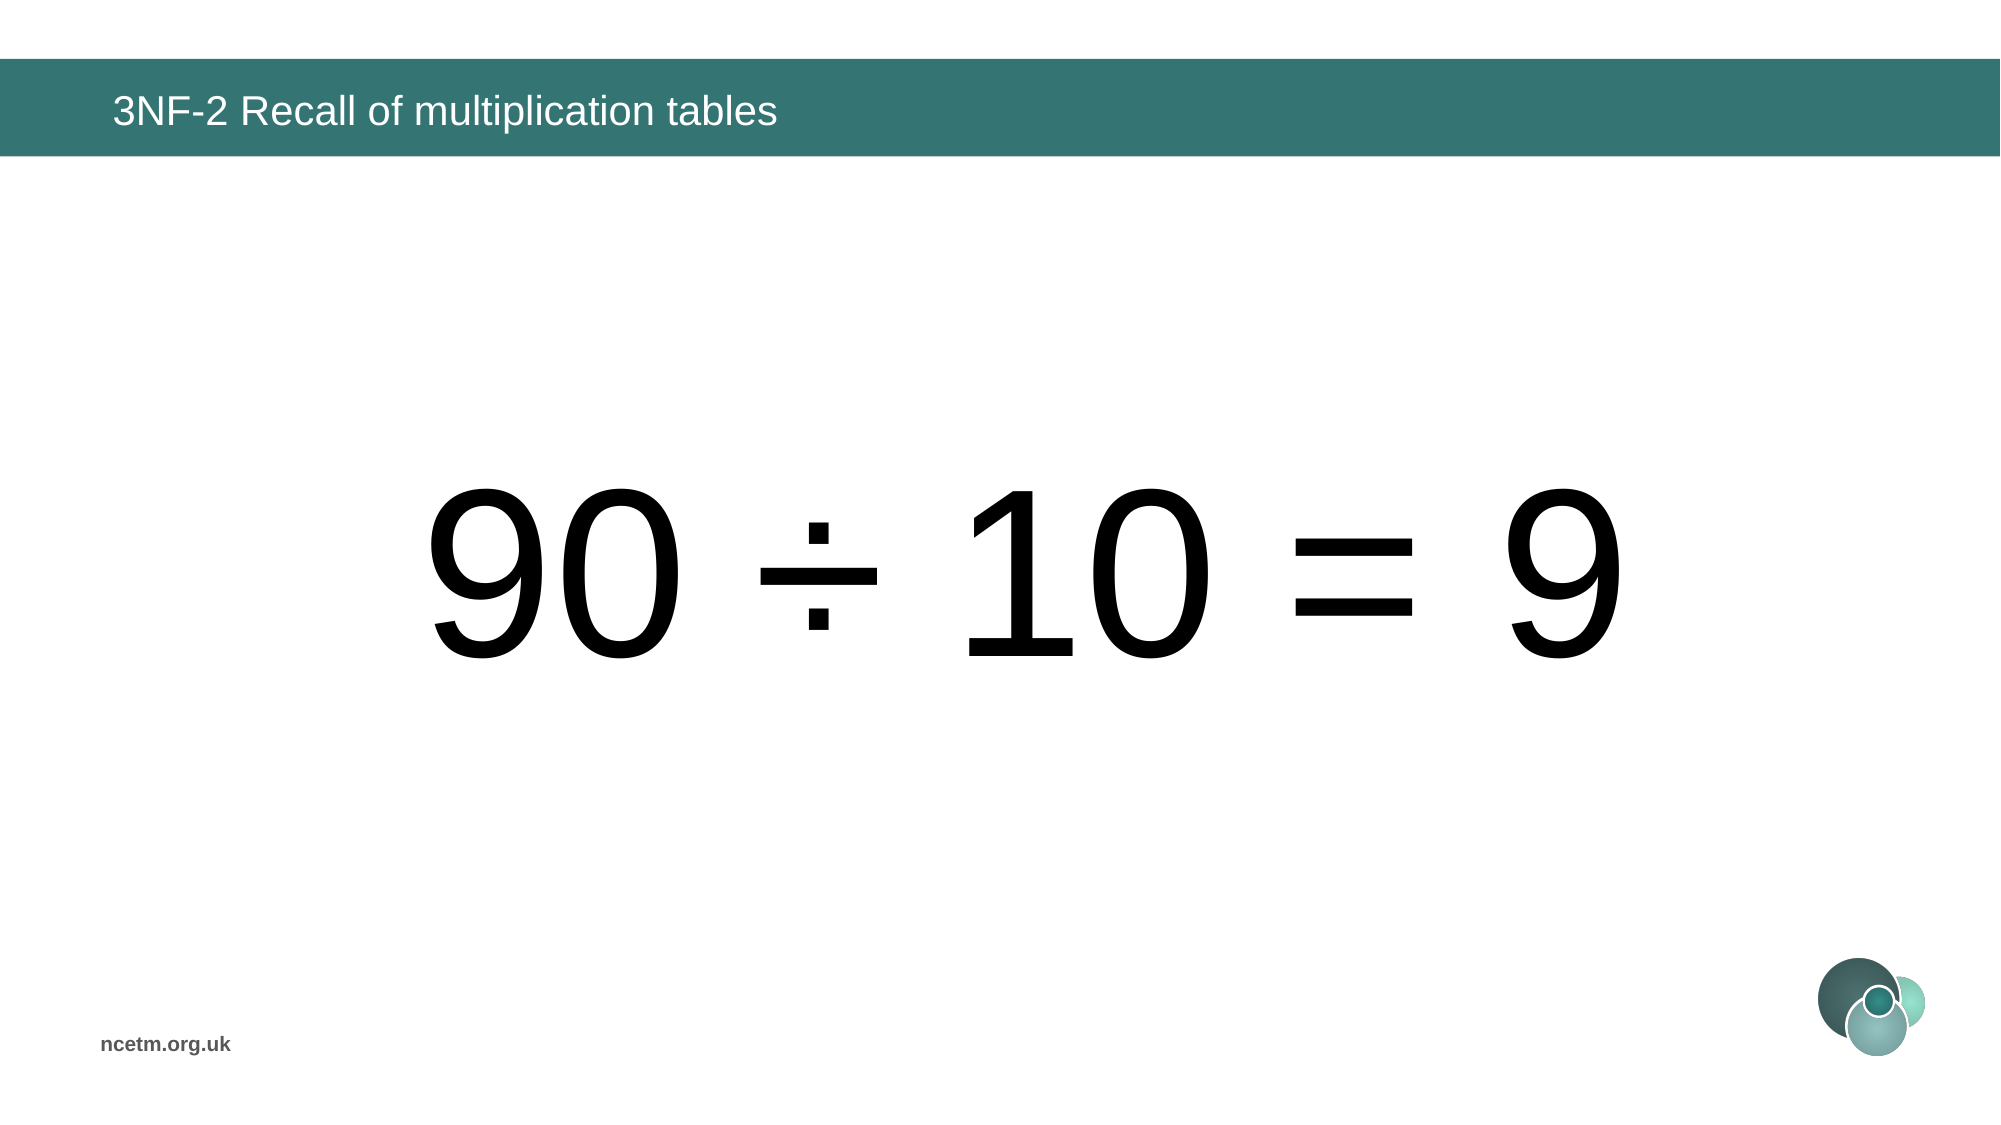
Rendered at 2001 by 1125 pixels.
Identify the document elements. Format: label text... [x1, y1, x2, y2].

picture [1818, 958, 1925, 1056]
text_box 90 ÷ 10 = [406, 409, 1482, 712]
title 3NF-2 Recall of multiplication tables [97, 76, 1945, 147]
text_box 9 [1482, 409, 1646, 712]
